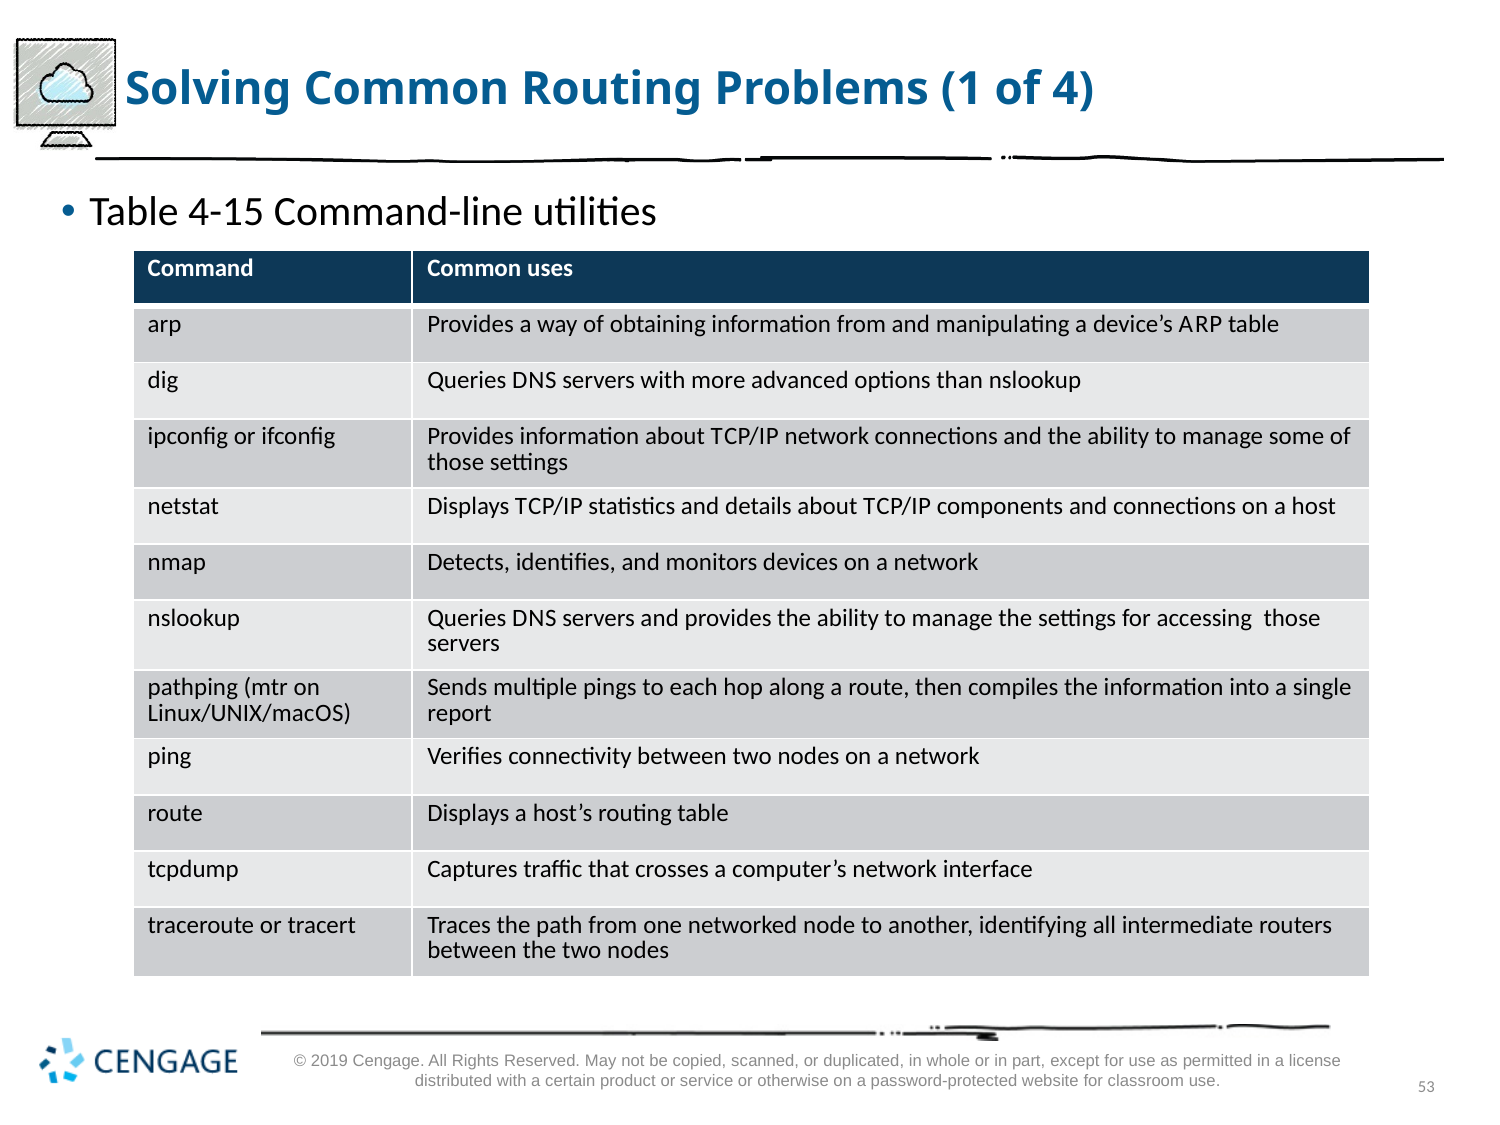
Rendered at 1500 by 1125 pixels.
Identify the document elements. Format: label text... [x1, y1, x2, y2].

table_header Command [134, 251, 411, 303]
table_header Common uses [413, 251, 1369, 303]
table_cell Detects, identifies, and monitors devices on a network [413, 545, 1369, 599]
table_cell Traces the path from one networked node to another, identifying all intermediate routers between the two nodes [413, 908, 1369, 976]
table_cell Provides a way of obtaining information from and manipulating a device’s A R P table [413, 309, 1369, 362]
table_cell Queries D N S servers with more advanced options than nslookup [413, 363, 1369, 418]
table_cell pathping (mtr on Linux/UNIX/mac O S) [134, 671, 411, 738]
table_cell Queries D N S servers and provides the ability to manage the settings for accessing those servers [413, 601, 1369, 669]
table_cell ping [134, 739, 411, 794]
picture [261, 1024, 1331, 1041]
table_cell Provides information about T C P/I P network connections and the ability to manage some of those settings [413, 420, 1369, 487]
table_cell ipconfig or ifconfig [134, 420, 411, 487]
table_cell Sends multiple pings to each hop along a route, then compiles the information into a single report [413, 671, 1369, 738]
table_cell Captures traffic that crosses a computer’s network interface [413, 852, 1369, 906]
footer © 2019 Cengage. All Rights Reserved. May not be copied, scanned, or duplicated, in whole or in part, except for use as permitted in a license distributed with a certain product or service or otherwise on a password-protected website for classroom use. [262, 1050, 1375, 1091]
table_cell nslookup [134, 601, 411, 669]
table_cell route [134, 796, 411, 850]
table_cell Displays T C P/I P statistics and details about T C P/I P components and connections on a host [413, 489, 1369, 543]
table_cell nmap [134, 545, 411, 599]
title Solving Common Routing Problems (1 of 4) [125, 66, 1442, 116]
table_cell Verifies connectivity between two nodes on a network [413, 739, 1369, 794]
table_cell arp [134, 309, 411, 362]
table_cell traceroute or tracert [134, 908, 411, 976]
table_cell netstat [134, 489, 411, 543]
table_cell tcpdump [134, 852, 411, 906]
list Table 4-15 Command-line utilities [61, 187, 1442, 236]
table_cell Displays a host’s routing table [413, 796, 1369, 850]
table_cell dig [134, 363, 411, 418]
picture [95, 155, 1444, 163]
picture [13, 36, 117, 151]
picture [19, 1024, 250, 1096]
